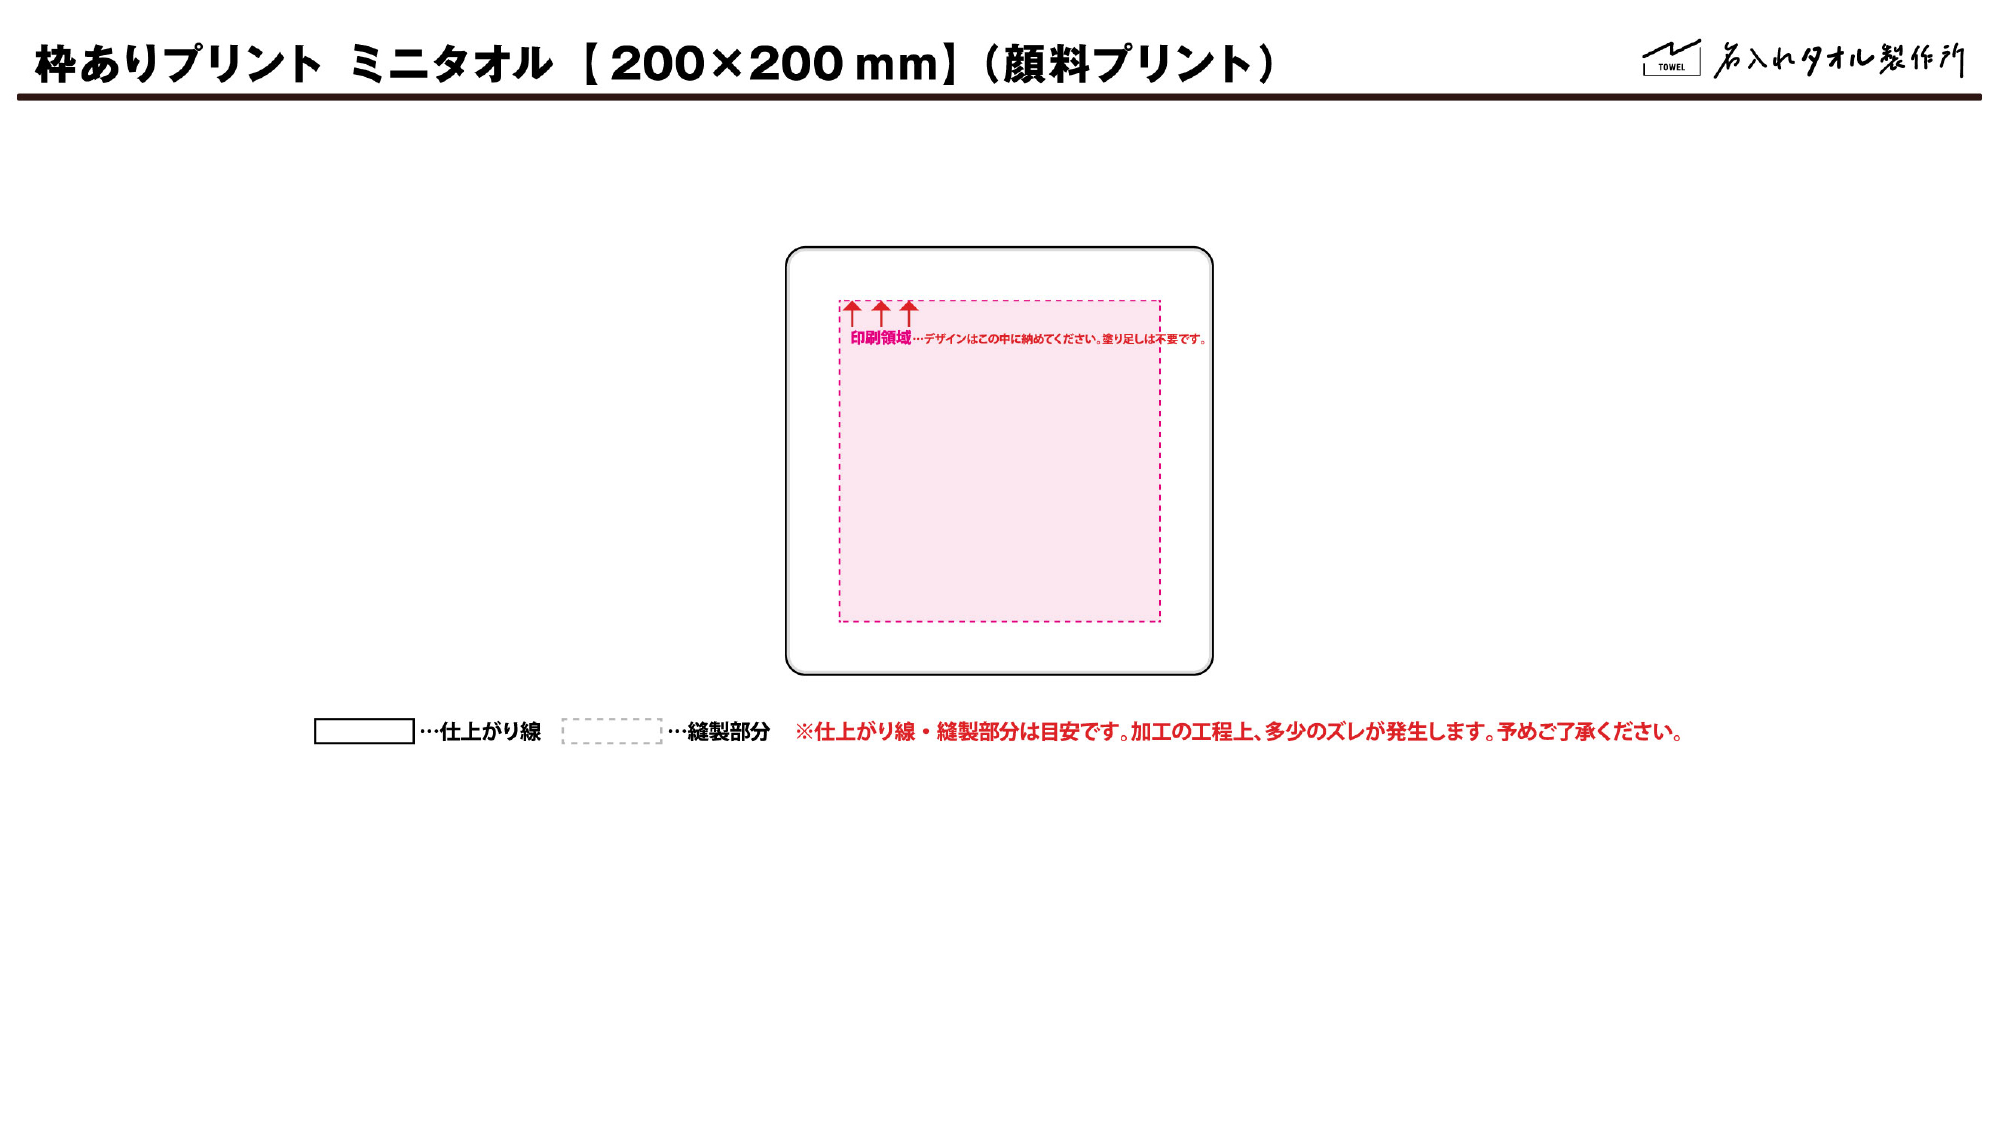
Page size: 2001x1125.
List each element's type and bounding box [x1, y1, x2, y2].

picture [2, 0, 2000, 922]
